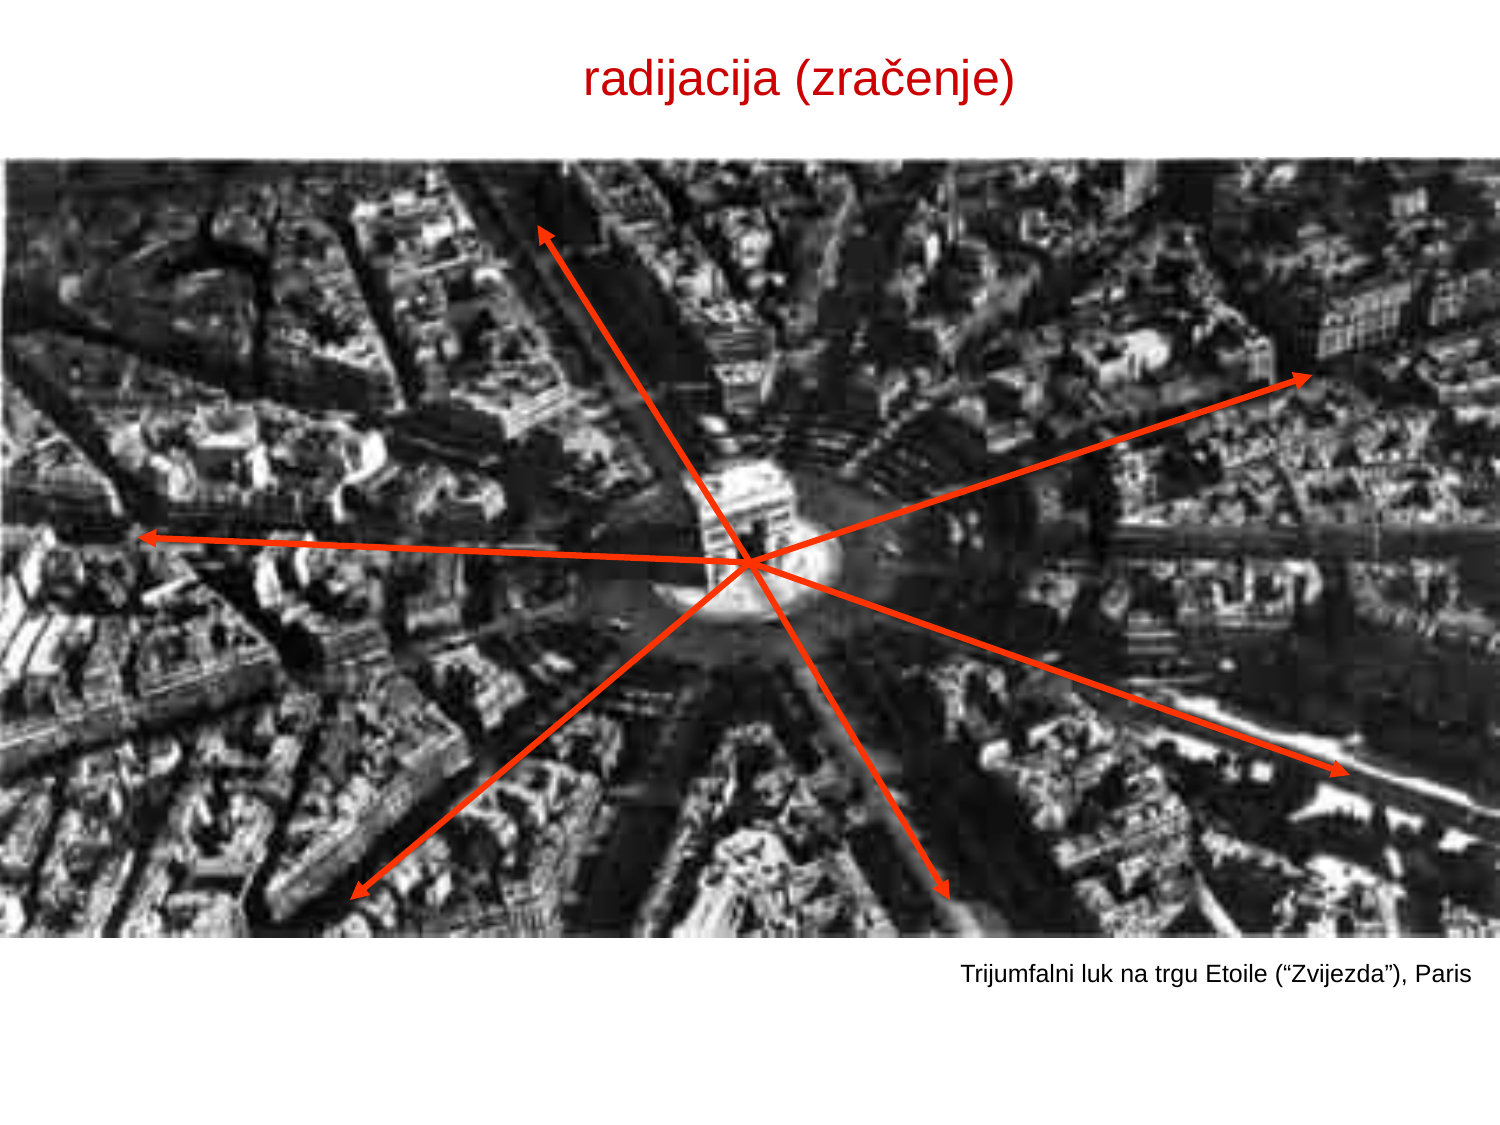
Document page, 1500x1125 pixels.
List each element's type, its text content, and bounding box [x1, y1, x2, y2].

text_box Trijumfalni luk na trgu Etoile (“Zvijezda”), Paris [945, 950, 1488, 995]
picture [0, 157, 1500, 938]
title radijacija (zračenje) [537, 49, 1063, 101]
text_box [137, 224, 1351, 901]
